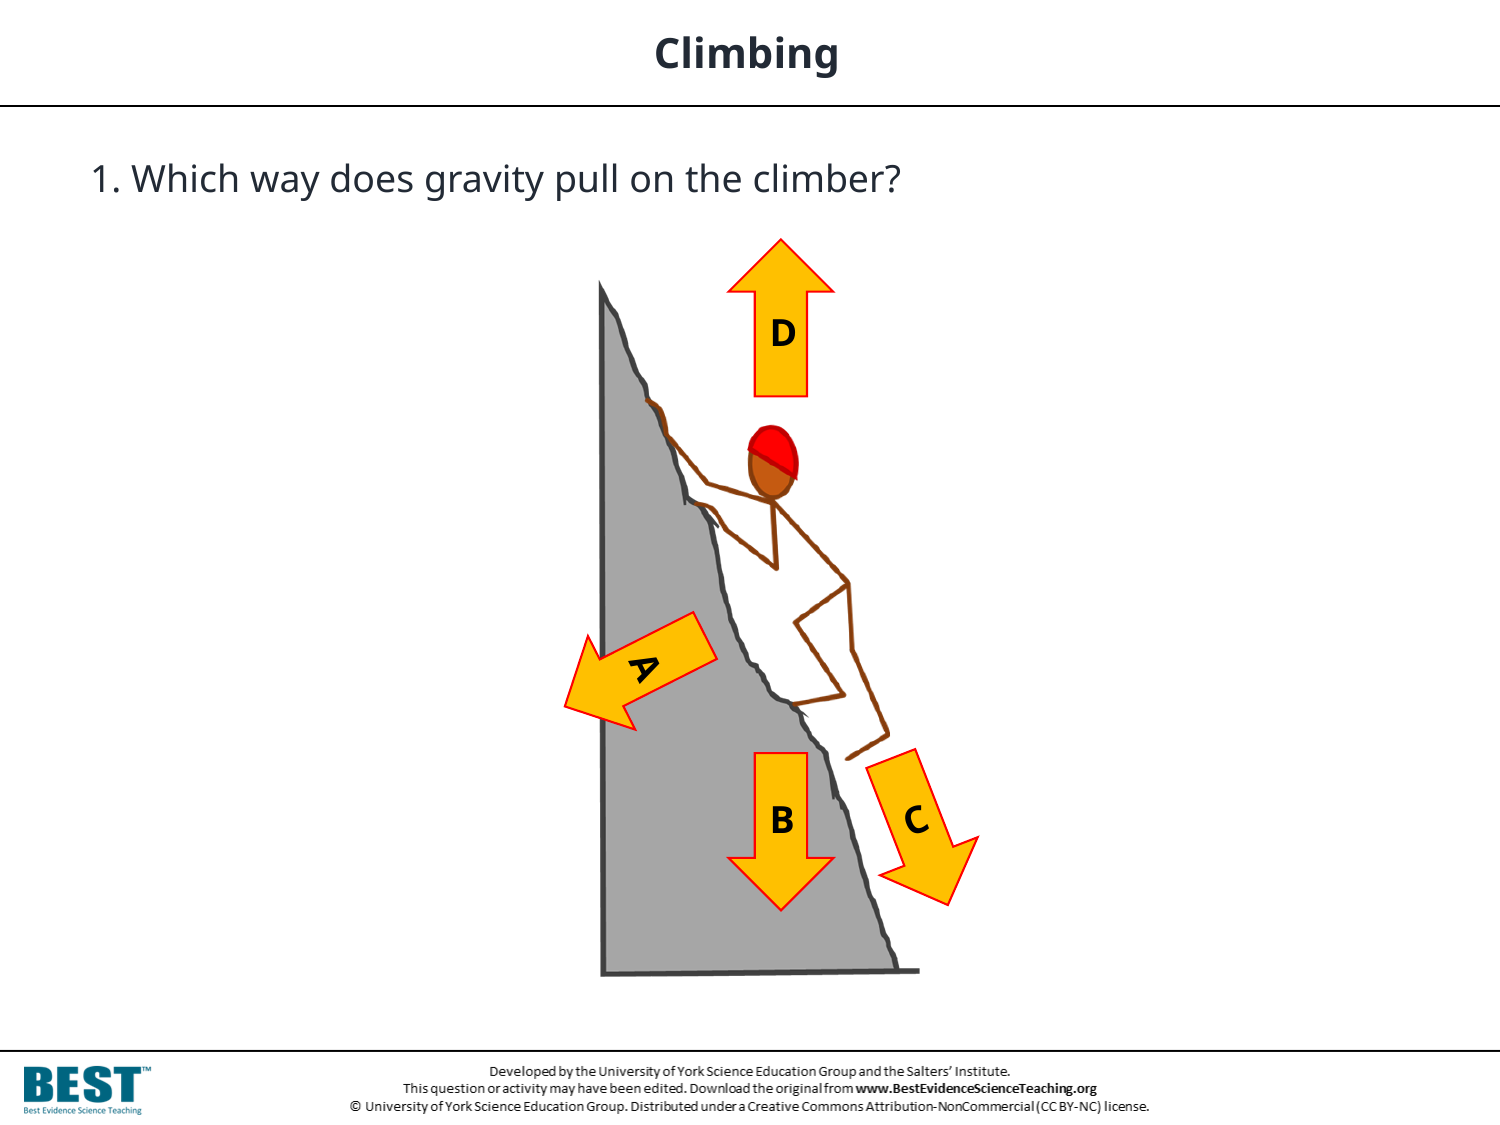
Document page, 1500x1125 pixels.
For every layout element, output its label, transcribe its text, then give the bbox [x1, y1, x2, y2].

picture [0, 105, 1500, 1125]
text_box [556, 239, 972, 977]
text_box Climbing [23, 4, 1471, 99]
